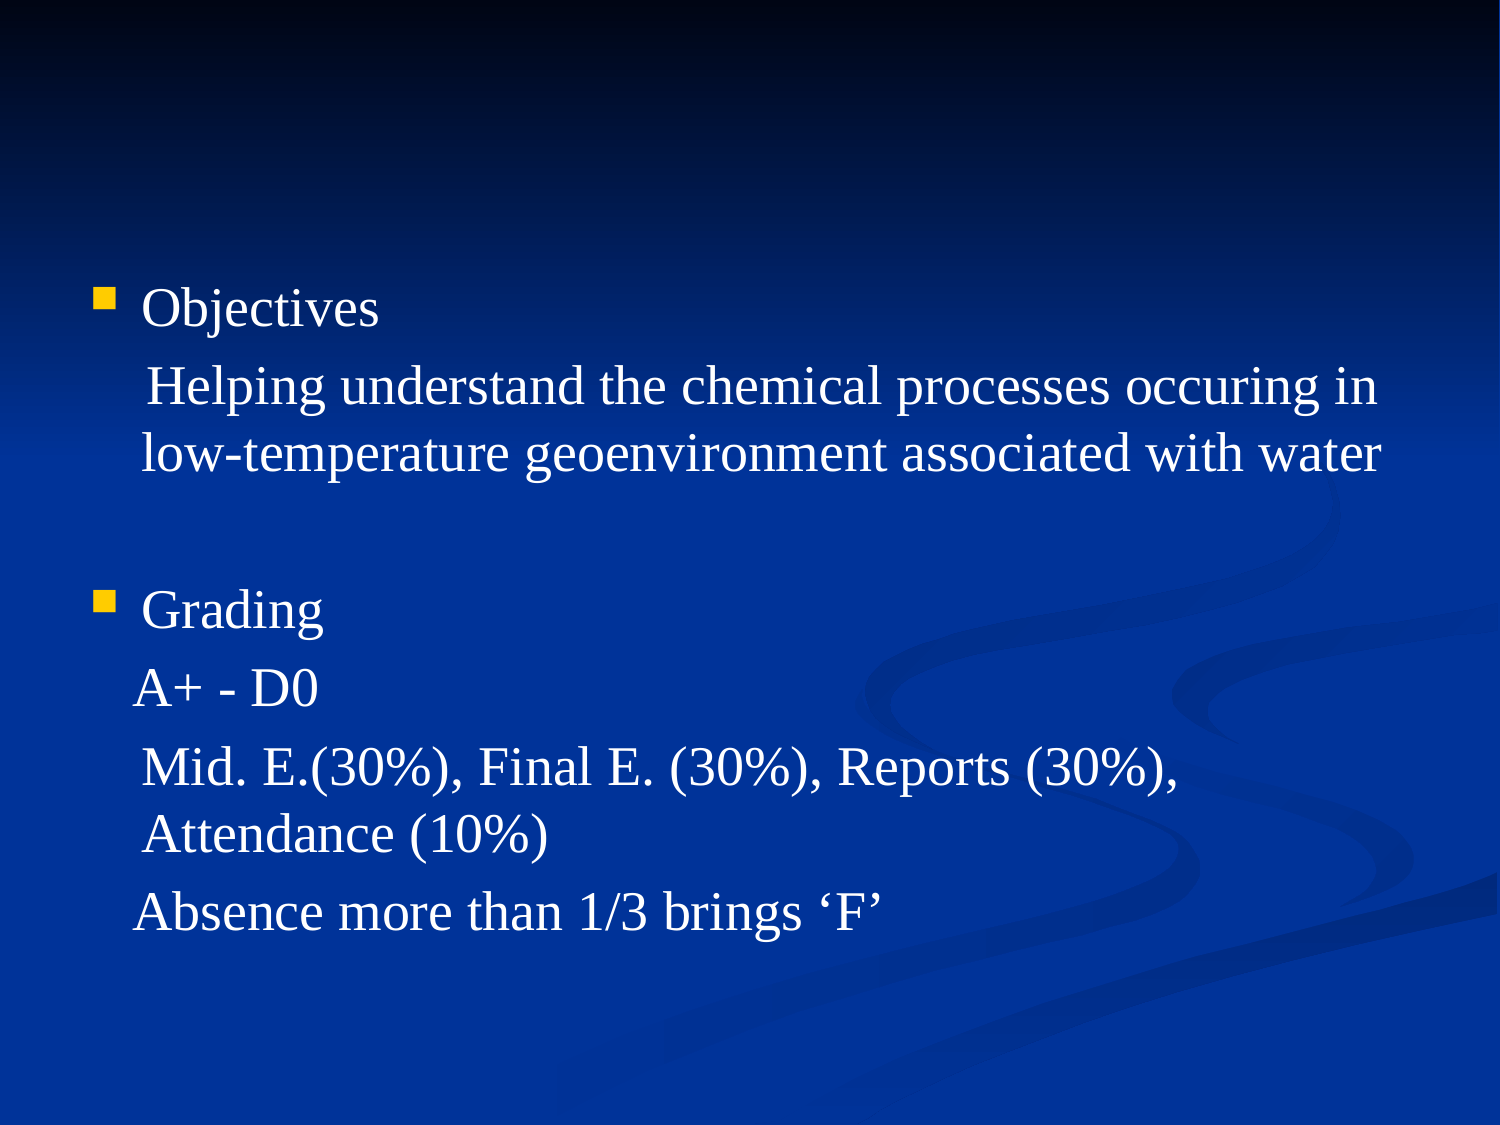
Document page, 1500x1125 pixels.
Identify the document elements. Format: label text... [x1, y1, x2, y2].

list Objectives Helping understand the chemical processes occuring in low-temperature geoenvironment associated with water Grading A+ - D0 Mid. E.(30%), Final E. (30%), Reports (30%), Attendance (10%) Absence more than 1/3 brings ‘F’ [74, 262, 1426, 1006]
